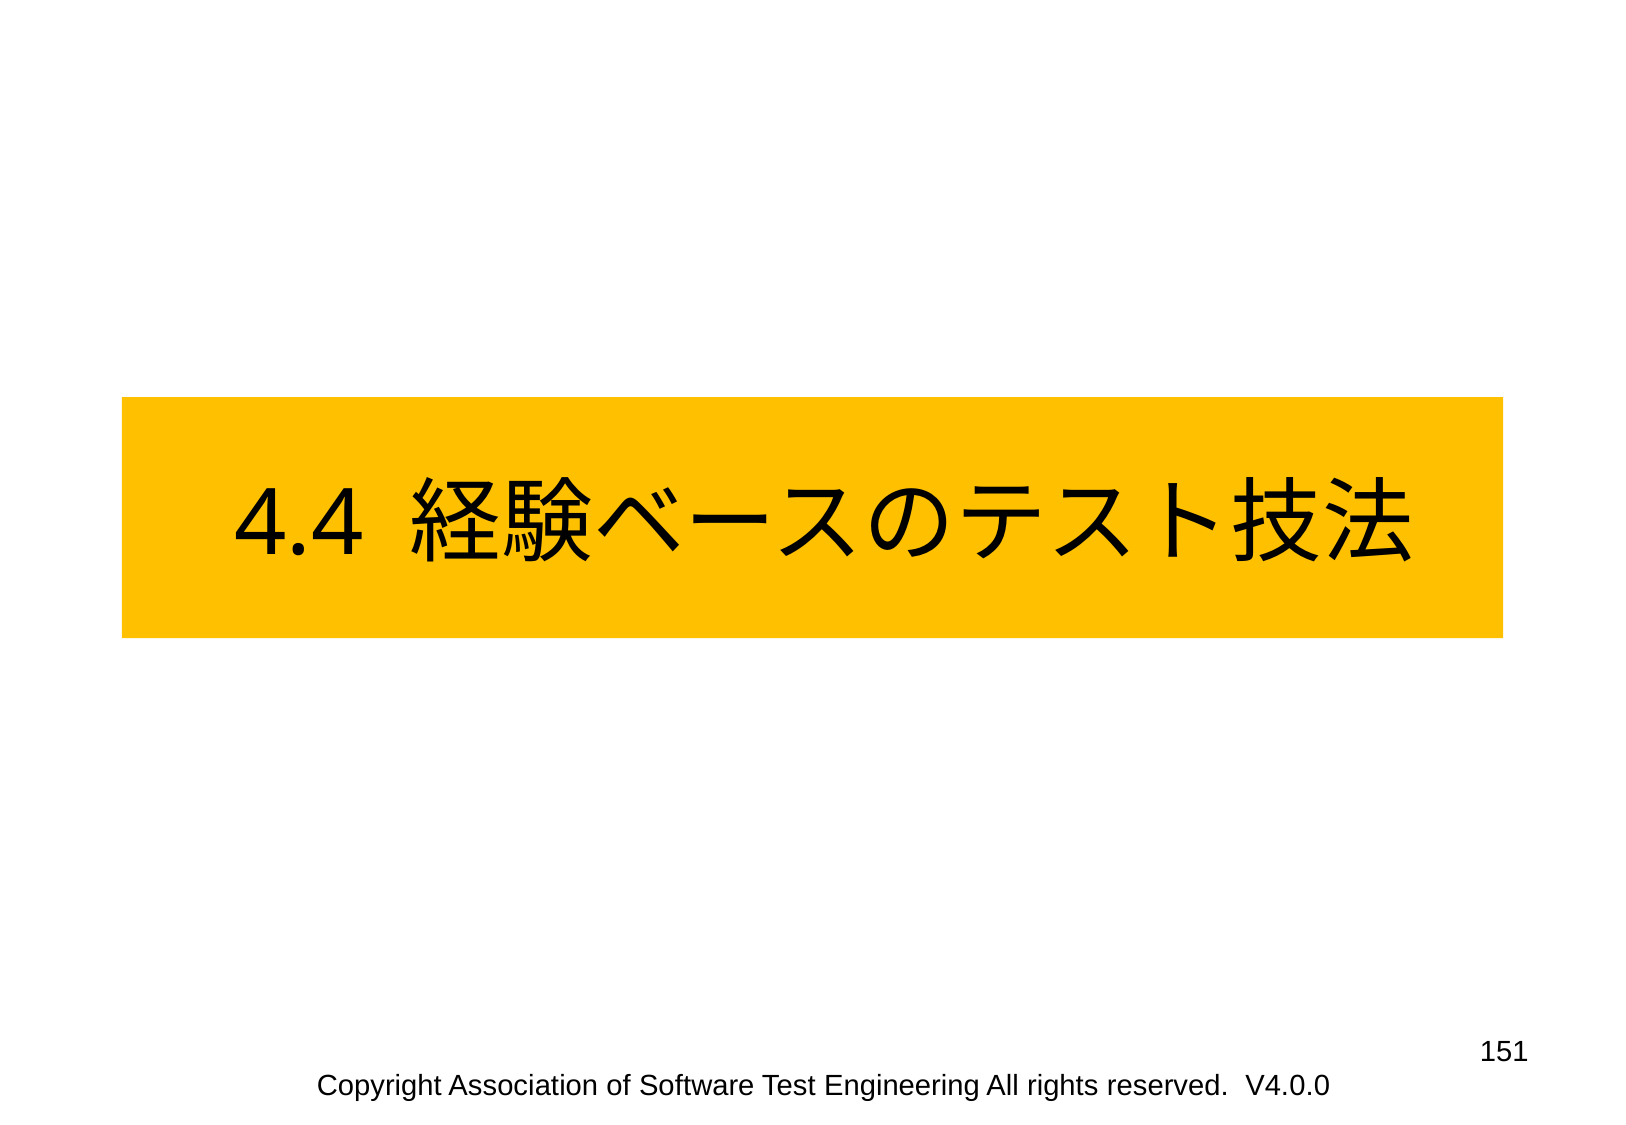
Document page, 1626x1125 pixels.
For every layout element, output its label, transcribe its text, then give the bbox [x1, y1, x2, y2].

text_box 4.4 経験ベースのテスト技法 [121, 397, 1504, 639]
slide_number ‹#› [1164, 1024, 1544, 1103]
footer Copyright Association of Software Test Engineering All rights reserved. V4.0.0 [233, 1058, 1415, 1103]
